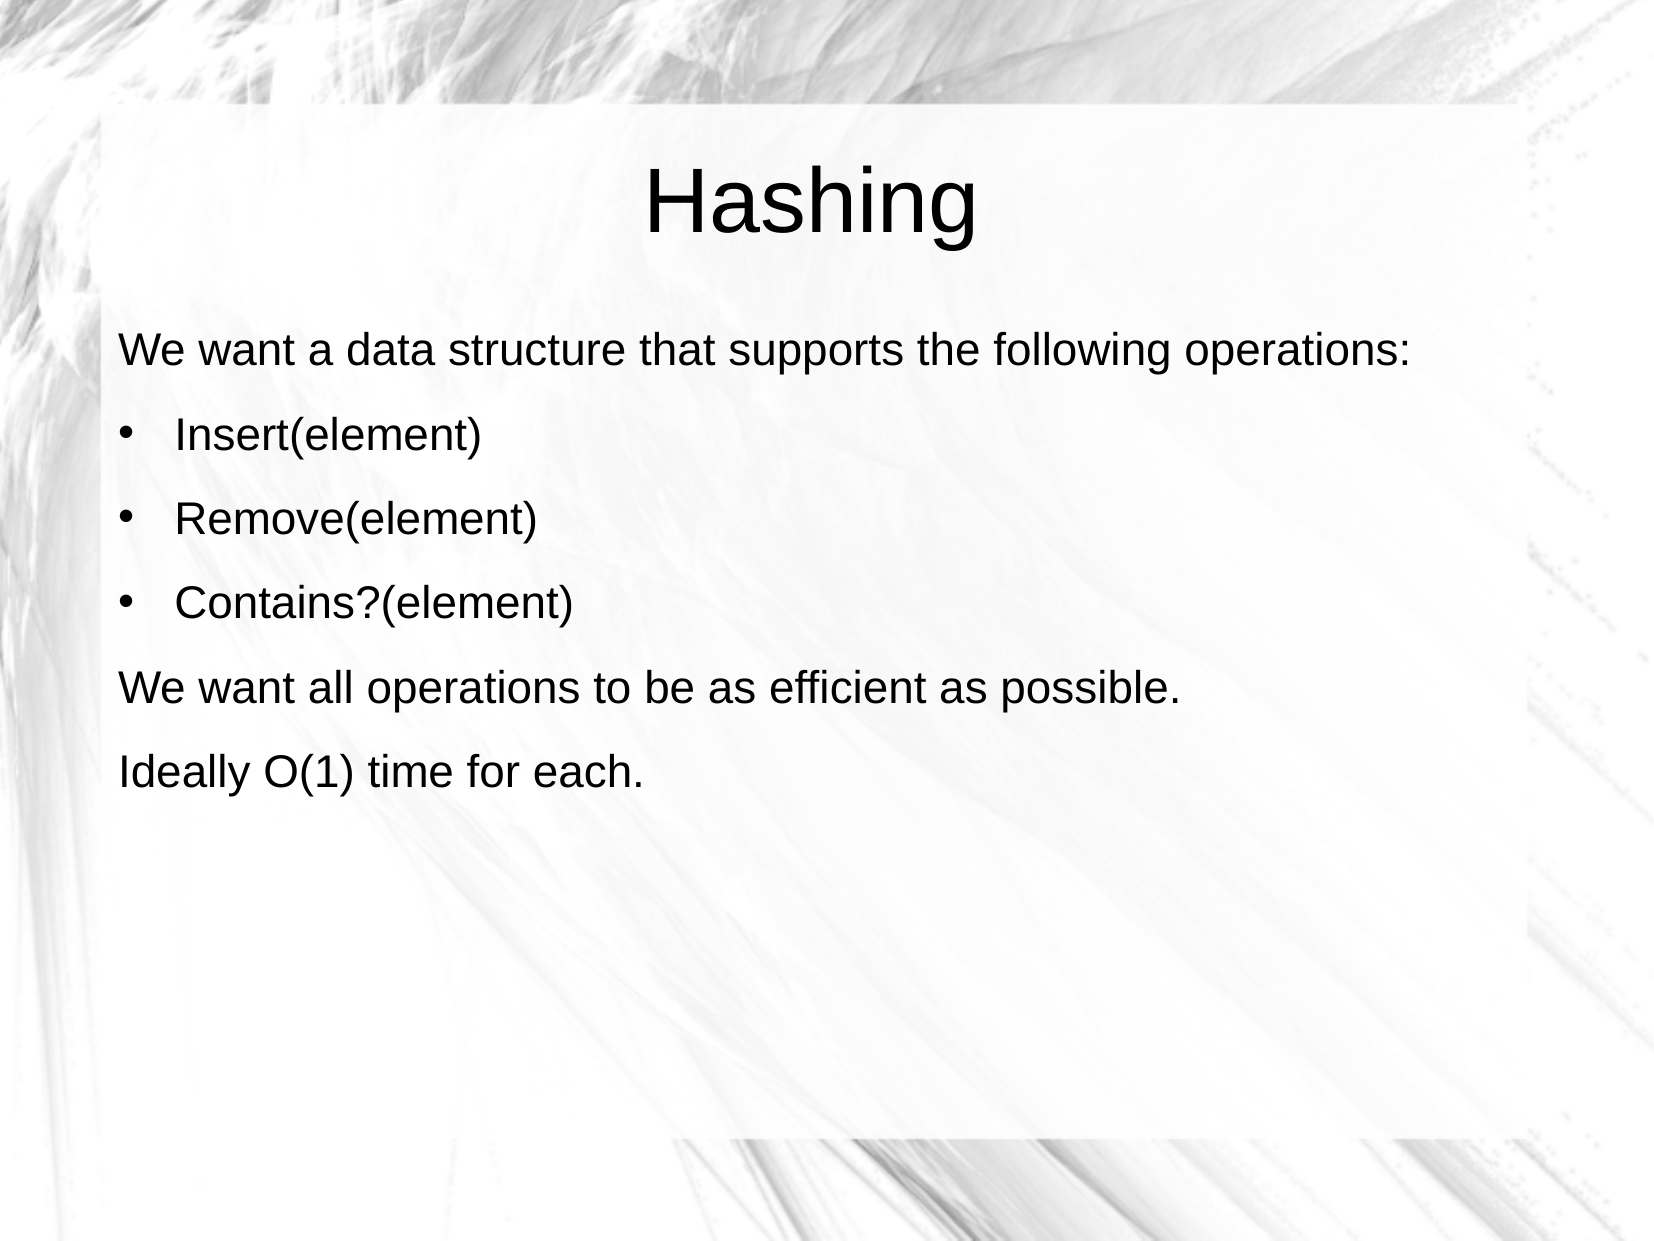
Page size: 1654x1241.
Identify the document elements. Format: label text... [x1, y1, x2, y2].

list We want a data structure that supports the following operations: Insert(element) Remove(element) Contains?(element) We want all operations to be as efficient as possible. Ideally O(1) time for each. [118, 319, 1571, 1102]
picture [0, 0, 1654, 1241]
title Hashing [118, 112, 1506, 281]
